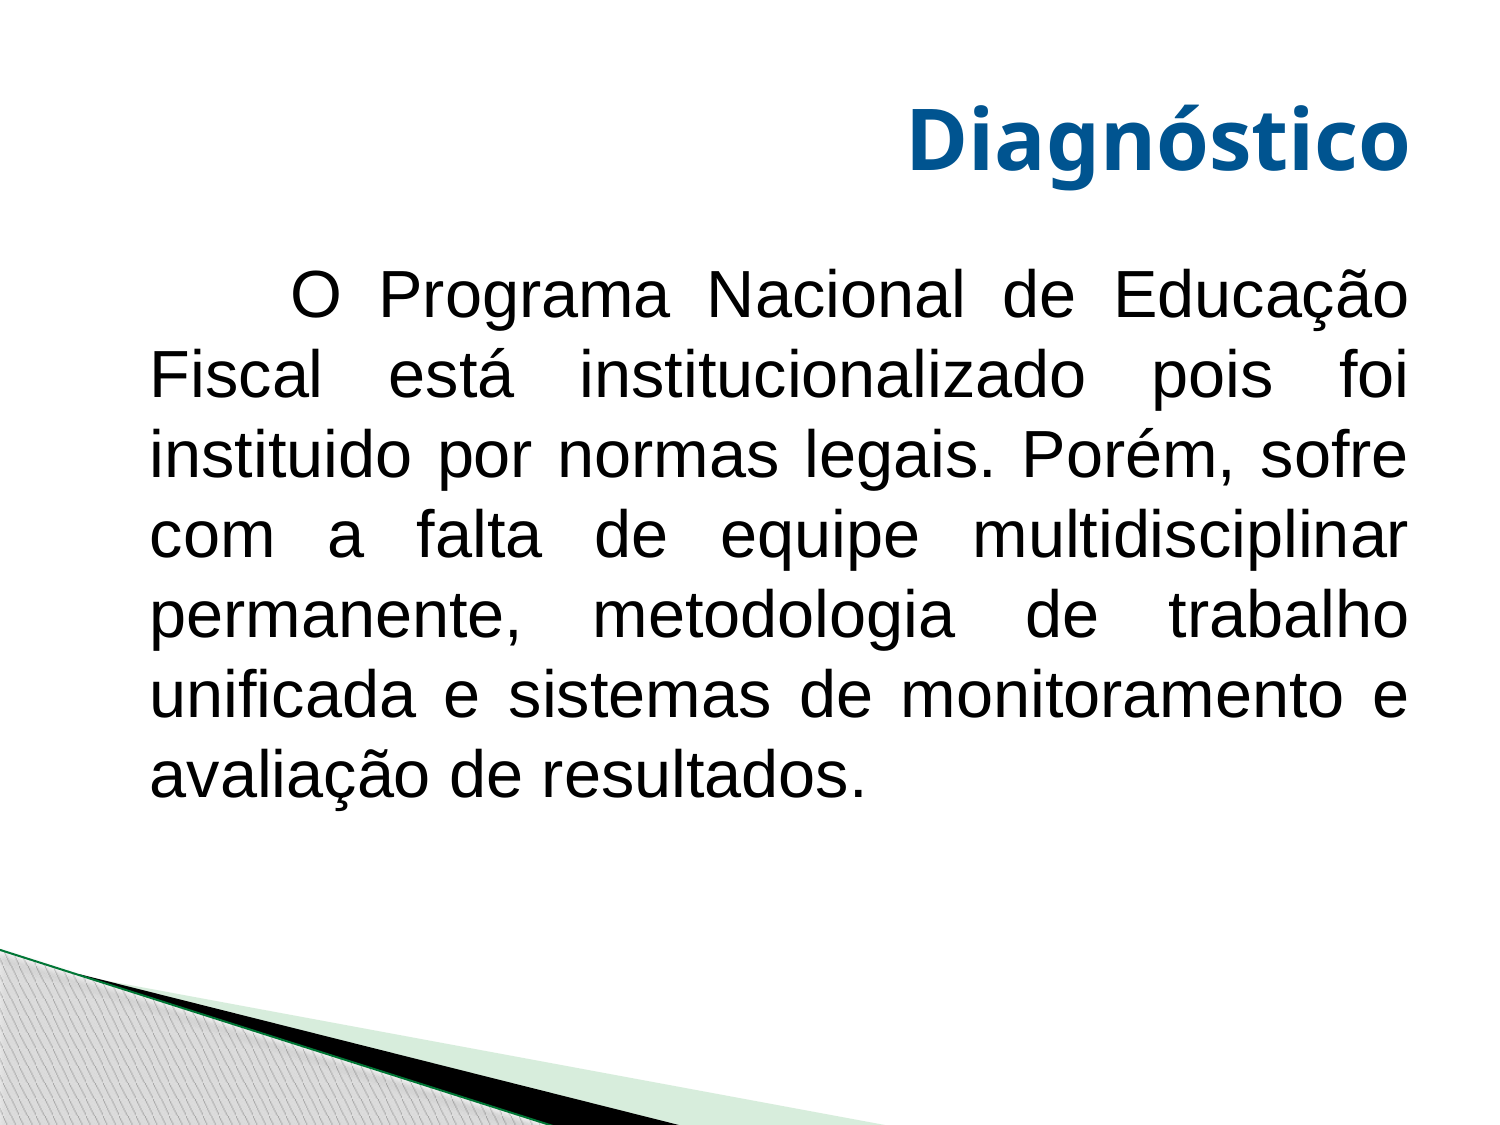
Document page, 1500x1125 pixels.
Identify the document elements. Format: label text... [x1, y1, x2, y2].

title Diagnóstico [76, 42, 1427, 231]
list O Programa Nacional de Educação Fiscal está institucionalizado pois foi instituido por normas legais. Porém, sofre com a falta de equipe multidisciplinar permanente, metodologia de trabalho unificada e sistemas de monitoramento e avaliação de resultados. [75, 243, 1425, 986]
